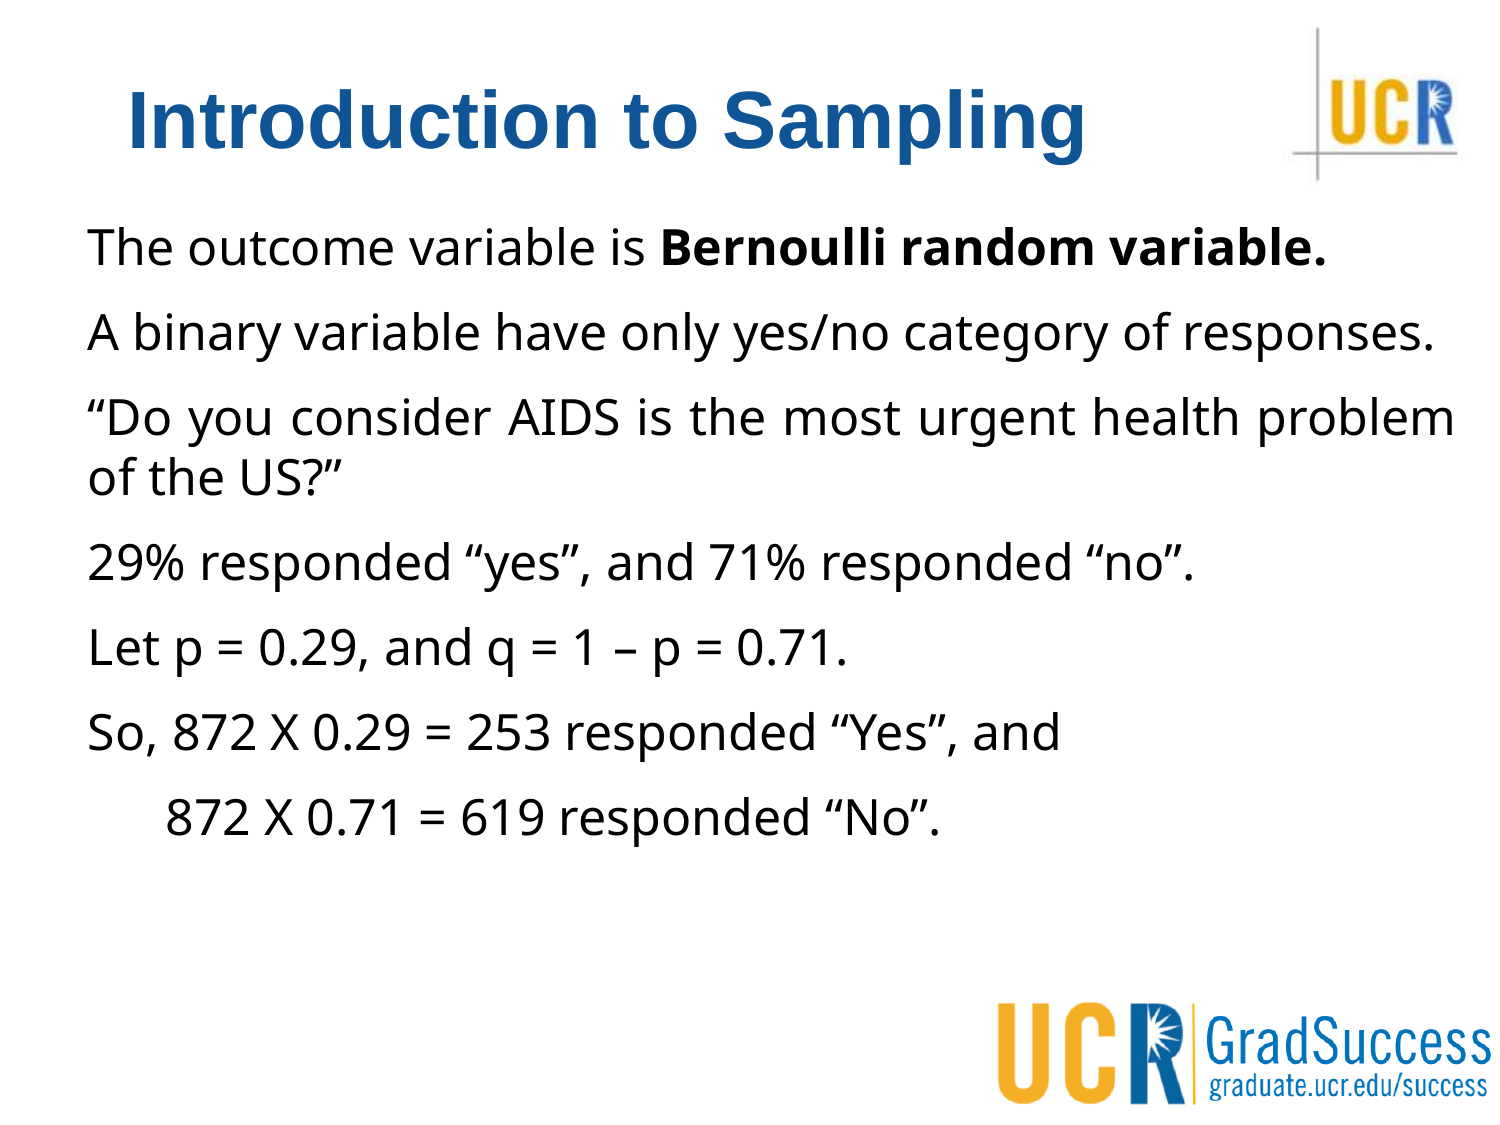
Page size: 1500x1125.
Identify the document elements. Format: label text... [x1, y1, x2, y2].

picture [1282, 0, 1500, 196]
title Introduction to Sampling [112, 13, 1388, 172]
text_box The outcome variable is Bernoulli random variable. A binary variable have only yes/no category of responses. “Do you consider AIDS is the most urgent health problem of the US?” 29% responded “yes”, and 71% responded “no”. Let p = 0.29, and q = 1 – p = 0.71. So, 872 X 0.29 = 253 responded “Yes”, and 872 X 0.71 = 619 responded “No”. [73, 208, 1472, 933]
